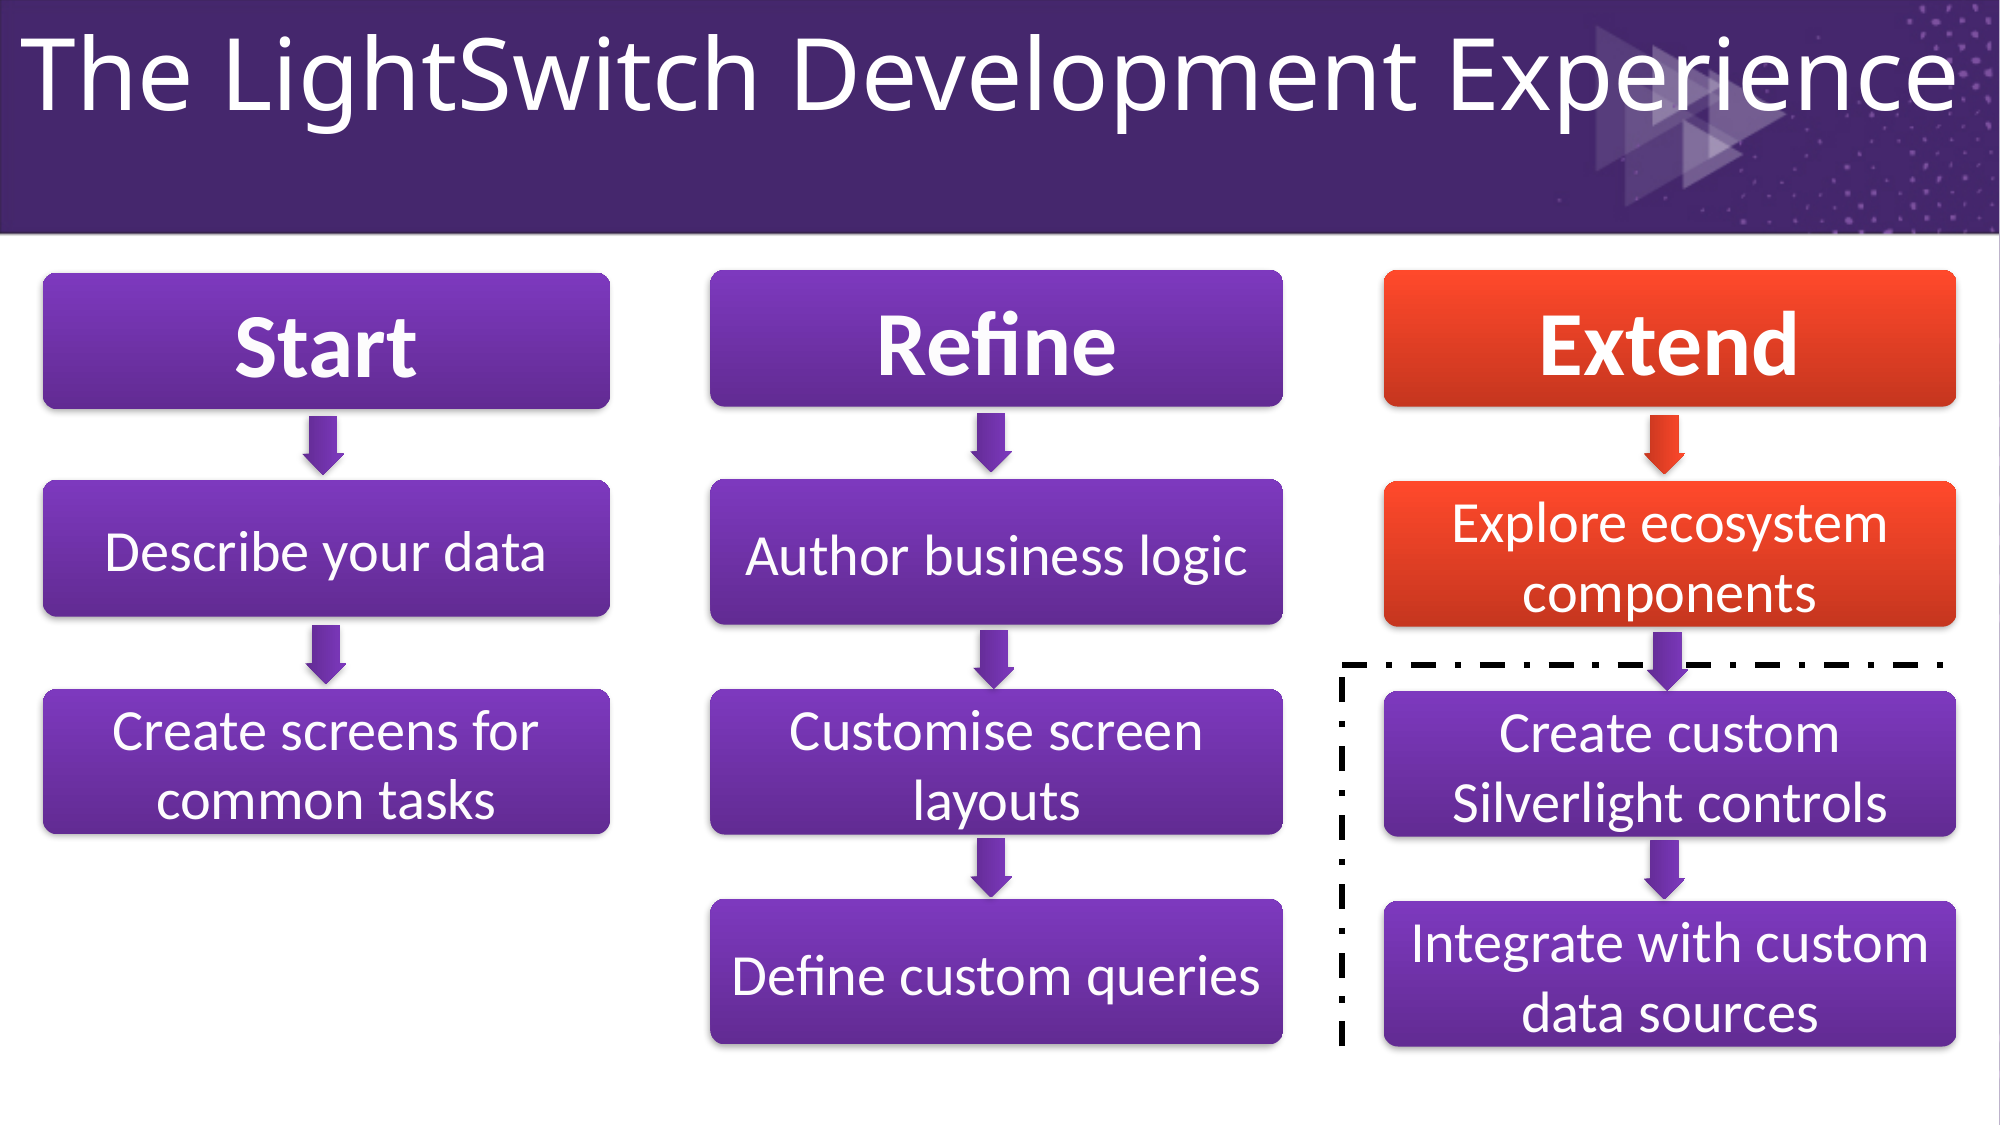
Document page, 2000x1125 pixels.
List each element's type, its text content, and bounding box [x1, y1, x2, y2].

text_box Explore ecosystem components [1383, 481, 1957, 627]
text_box Integrate with custom data sources [1383, 901, 1957, 1047]
text_box [1648, 672, 1686, 691]
text_box Customise screen layouts [710, 689, 1284, 835]
text_box [1643, 415, 1685, 475]
text_box Define custom queries [710, 898, 1284, 1045]
text_box Create screens for common tasks [42, 689, 611, 835]
title The LightSwitch Development Experience [0, 0, 1999, 181]
text_box [302, 415, 344, 475]
text_box [970, 838, 1012, 898]
text_box [1643, 840, 1685, 900]
text_box Author business logic [710, 479, 1284, 625]
text_box [305, 624, 347, 684]
text_box [973, 629, 1015, 689]
text_box [970, 413, 1012, 473]
text_box Start [42, 272, 611, 410]
text_box Extend [1383, 270, 1957, 407]
picture [0, 0, 2000, 1125]
text_box Refine [710, 270, 1284, 407]
text_box [1653, 631, 1682, 663]
text_box Describe your data [42, 479, 611, 617]
text_box Create custom Silverlight controls [1383, 691, 1957, 837]
